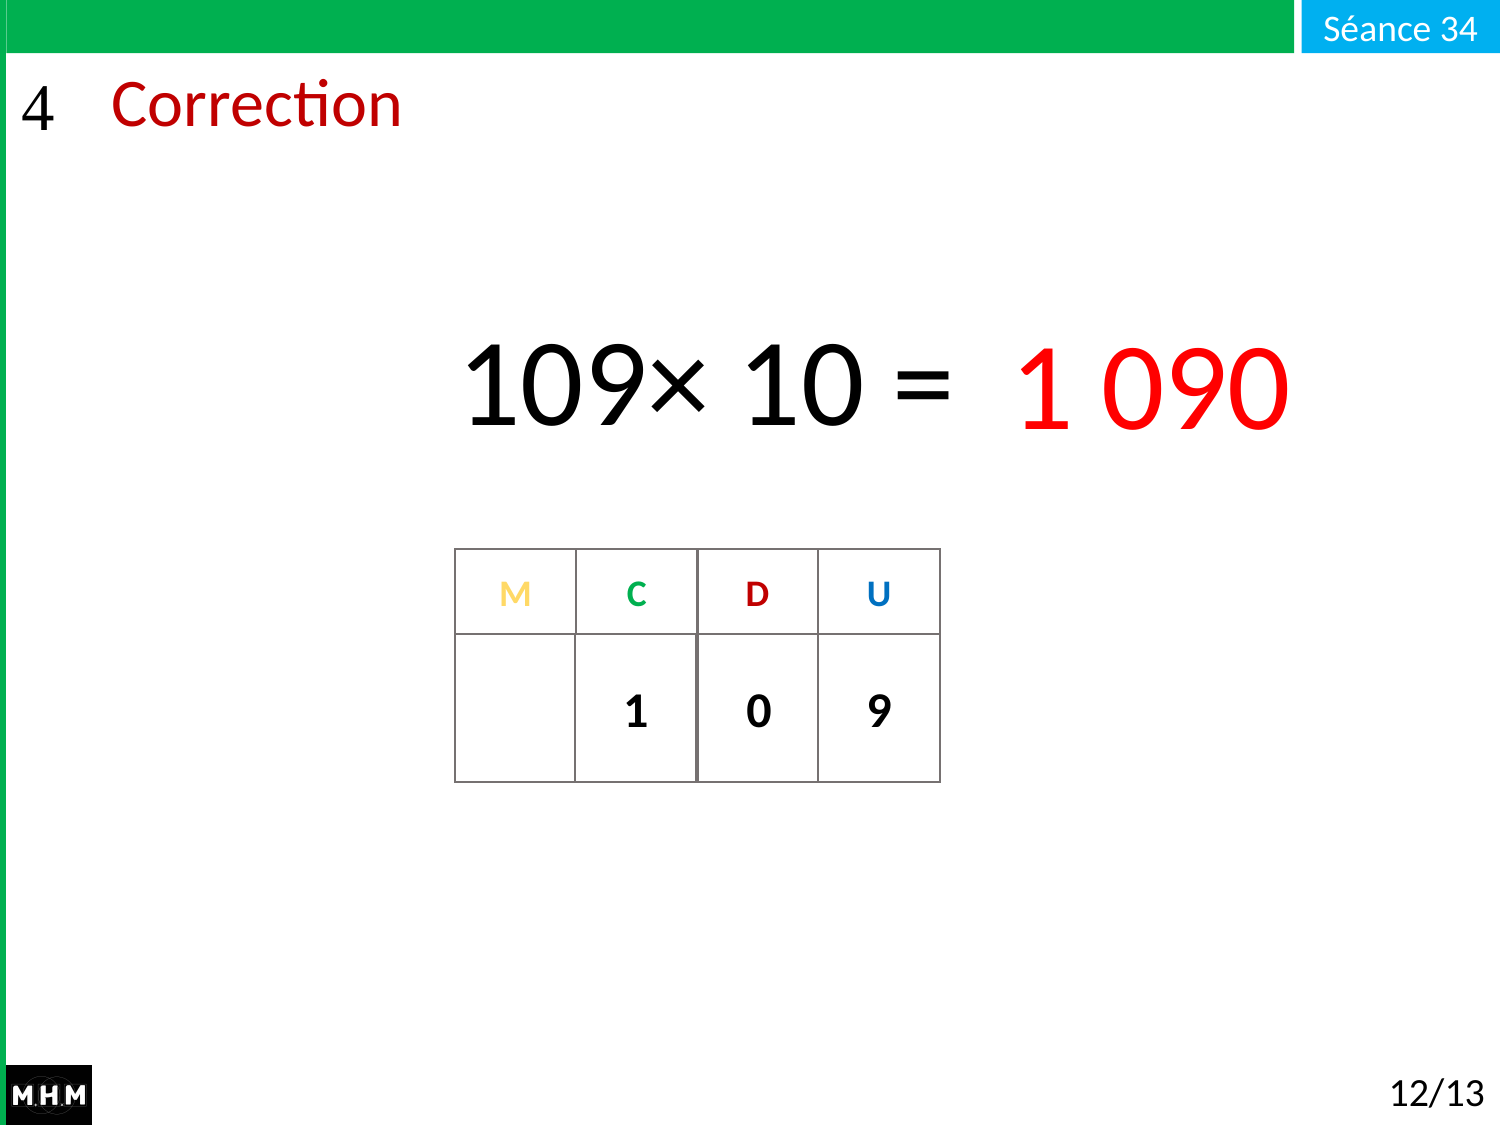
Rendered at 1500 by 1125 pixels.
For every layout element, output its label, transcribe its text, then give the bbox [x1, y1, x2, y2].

text_box [454, 633, 574, 783]
text_box C [577, 548, 699, 633]
picture [6, 1065, 92, 1125]
text_box U [817, 548, 941, 633]
title Correction [96, 60, 1391, 150]
text_box 1 [574, 633, 697, 783]
text_box 9 [817, 633, 941, 783]
text_box D [699, 548, 817, 633]
text_box 1 090 [995, 296, 1338, 462]
text_box 0 [697, 633, 817, 783]
list 12/13 [1373, 1064, 1500, 1125]
text_box M [454, 548, 577, 633]
text_box 109× 10 = [442, 292, 1243, 458]
